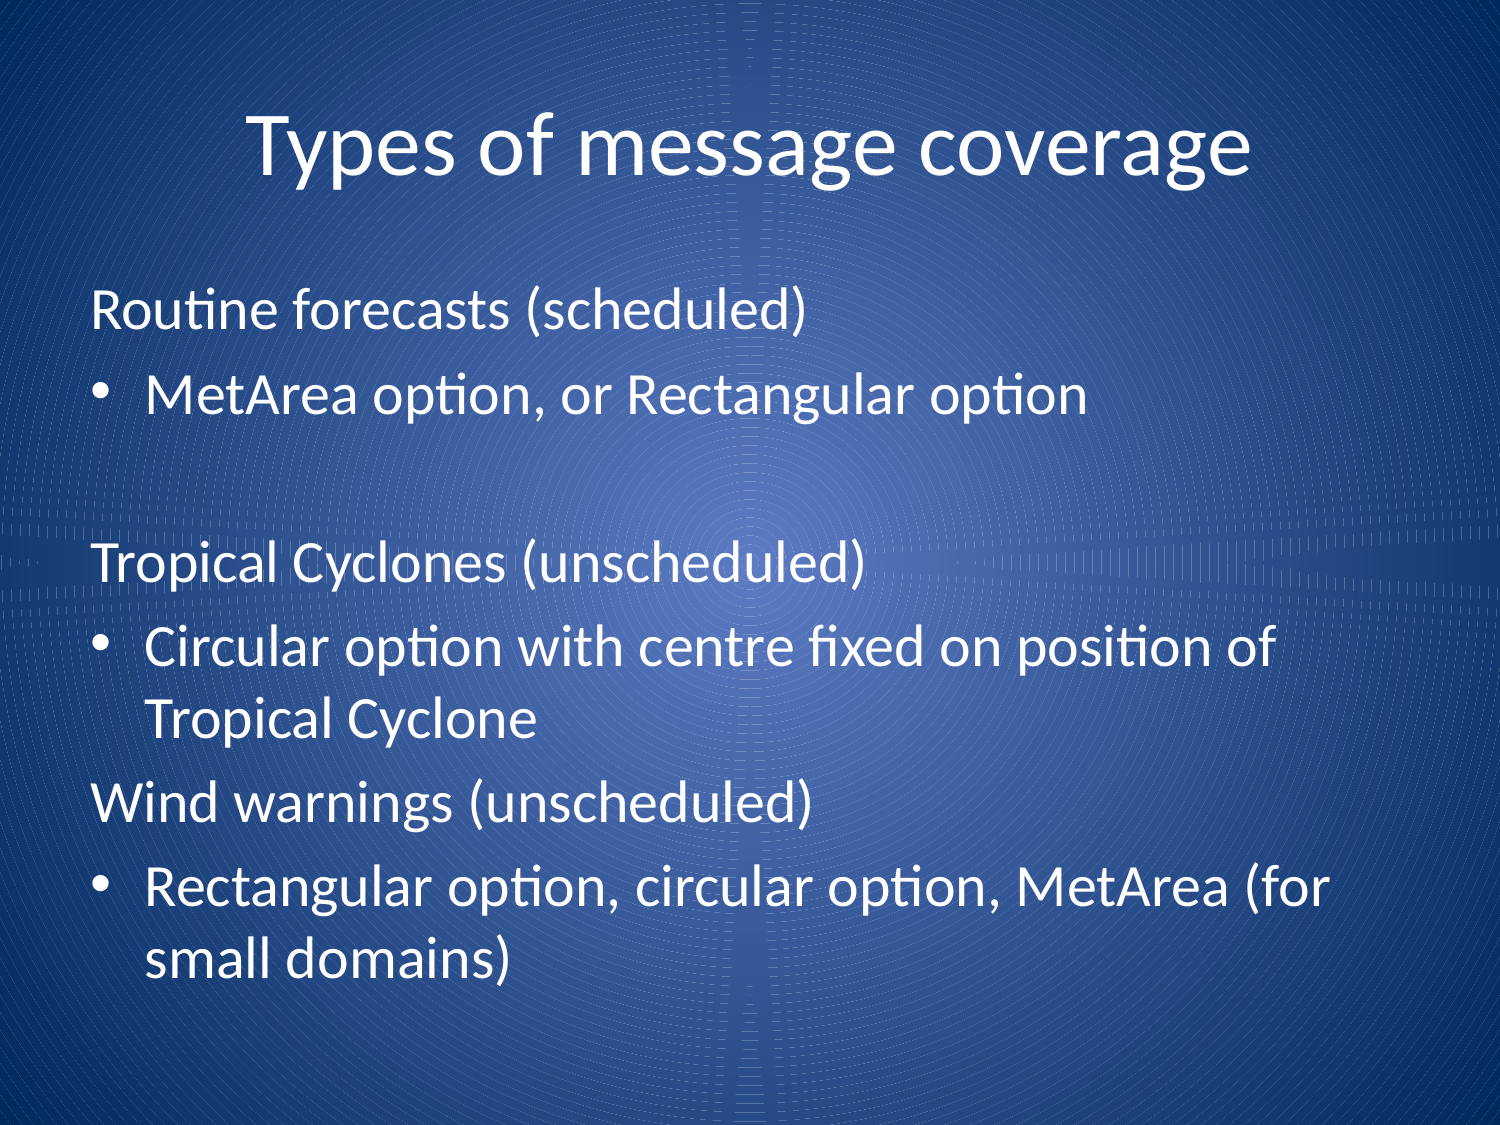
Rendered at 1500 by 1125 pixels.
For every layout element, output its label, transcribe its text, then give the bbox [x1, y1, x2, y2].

title Types of message coverage [75, 45, 1425, 233]
list Routine forecasts (scheduled) MetArea option, or Rectangular option Tropical Cyclones (unscheduled) Circular option with centre fixed on position of Tropical Cyclone Wind warnings (unscheduled) Rectangular option, circular option, MetArea (for small domains) [75, 262, 1425, 1005]
